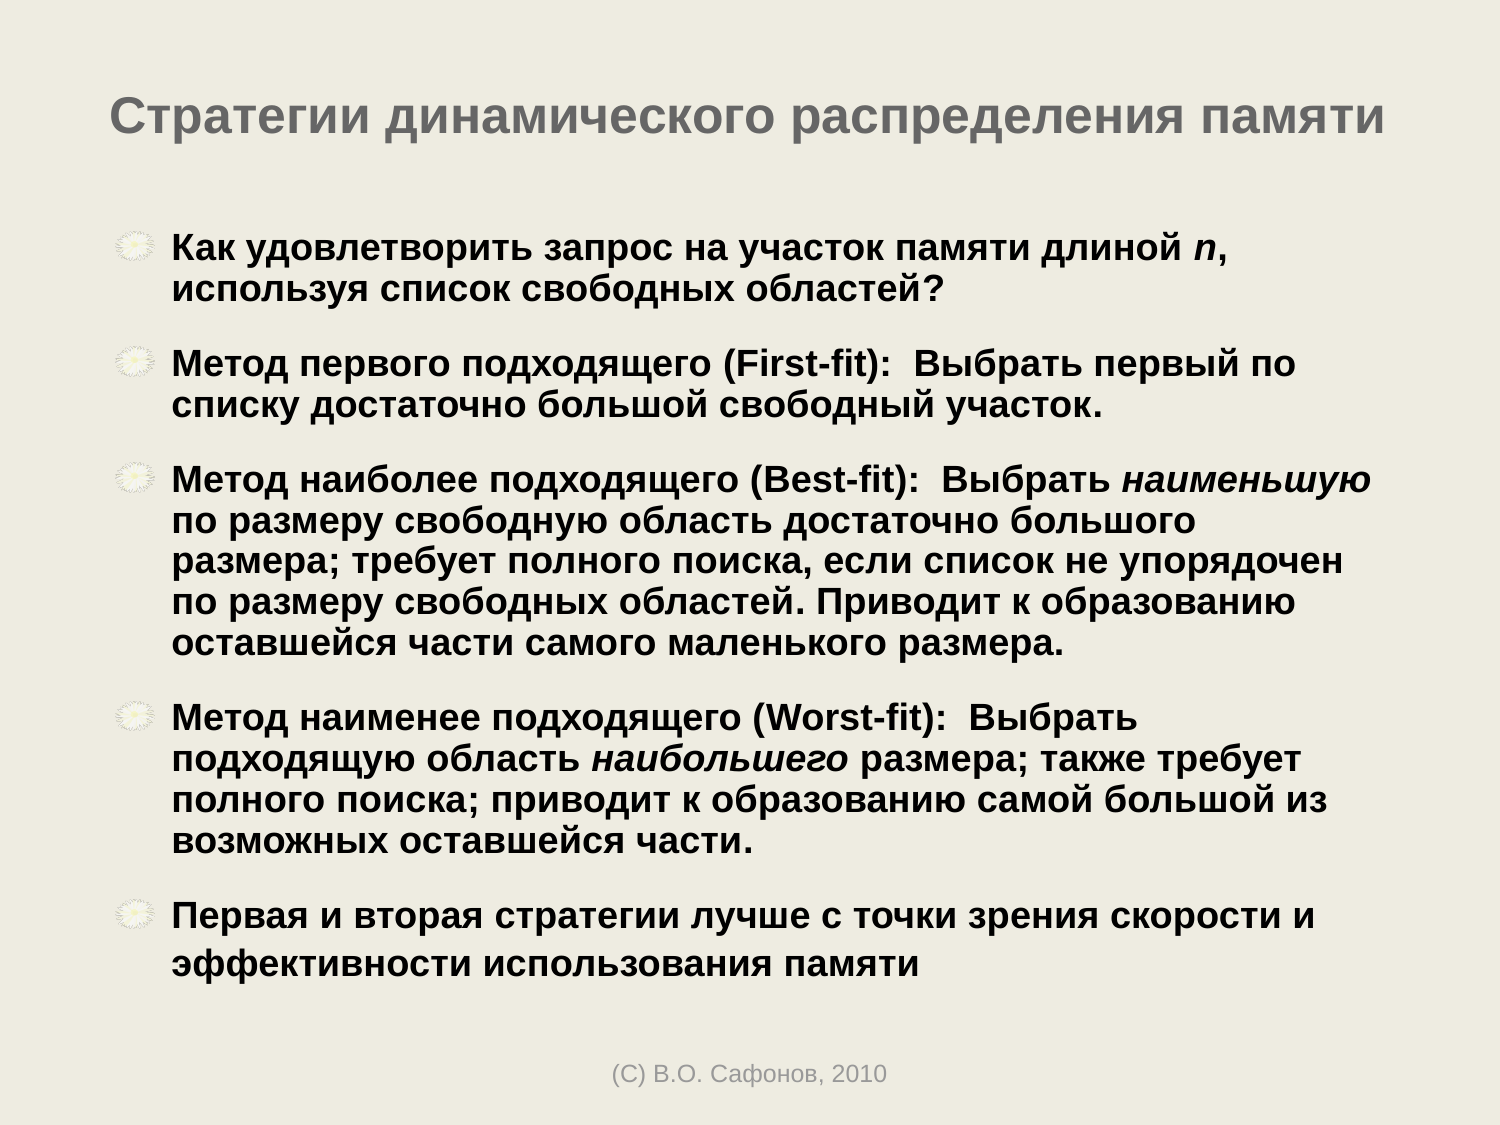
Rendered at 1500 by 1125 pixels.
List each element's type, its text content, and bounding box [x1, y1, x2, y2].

picture [115, 899, 155, 929]
picture [115, 346, 155, 377]
picture [115, 231, 155, 261]
footer (C) В.О. Сафонов, 2010 [512, 1042, 988, 1103]
title Стратегии динамического распределения памяти [74, 45, 1422, 180]
list Как удовлетворить запрос на участок памяти длиной n, используя список свободных областей? Метод первого подходящего (First-fit): Выбрать первый по списку достаточно большой свободный участок. Метод наиболее подходящего (Best-fit): Выбрать наименьшую по размеру свободную область достаточно большого размера; требует полного поиска, если список не упорядочен по размеру свободных областей. Приводит к образованию оставшейся части самого маленького размера. Метод наименее подходящего (Worst-fit): Выбрать подходящую область наибольшего размера; также требует полного поиска; приводит к образованию самой большой из возможных оставшейся части. Первая и вторая стратегии лучше с точки зрения скорости и эффективности использования памяти [100, 220, 1388, 1000]
picture [115, 701, 155, 731]
picture [115, 462, 155, 493]
